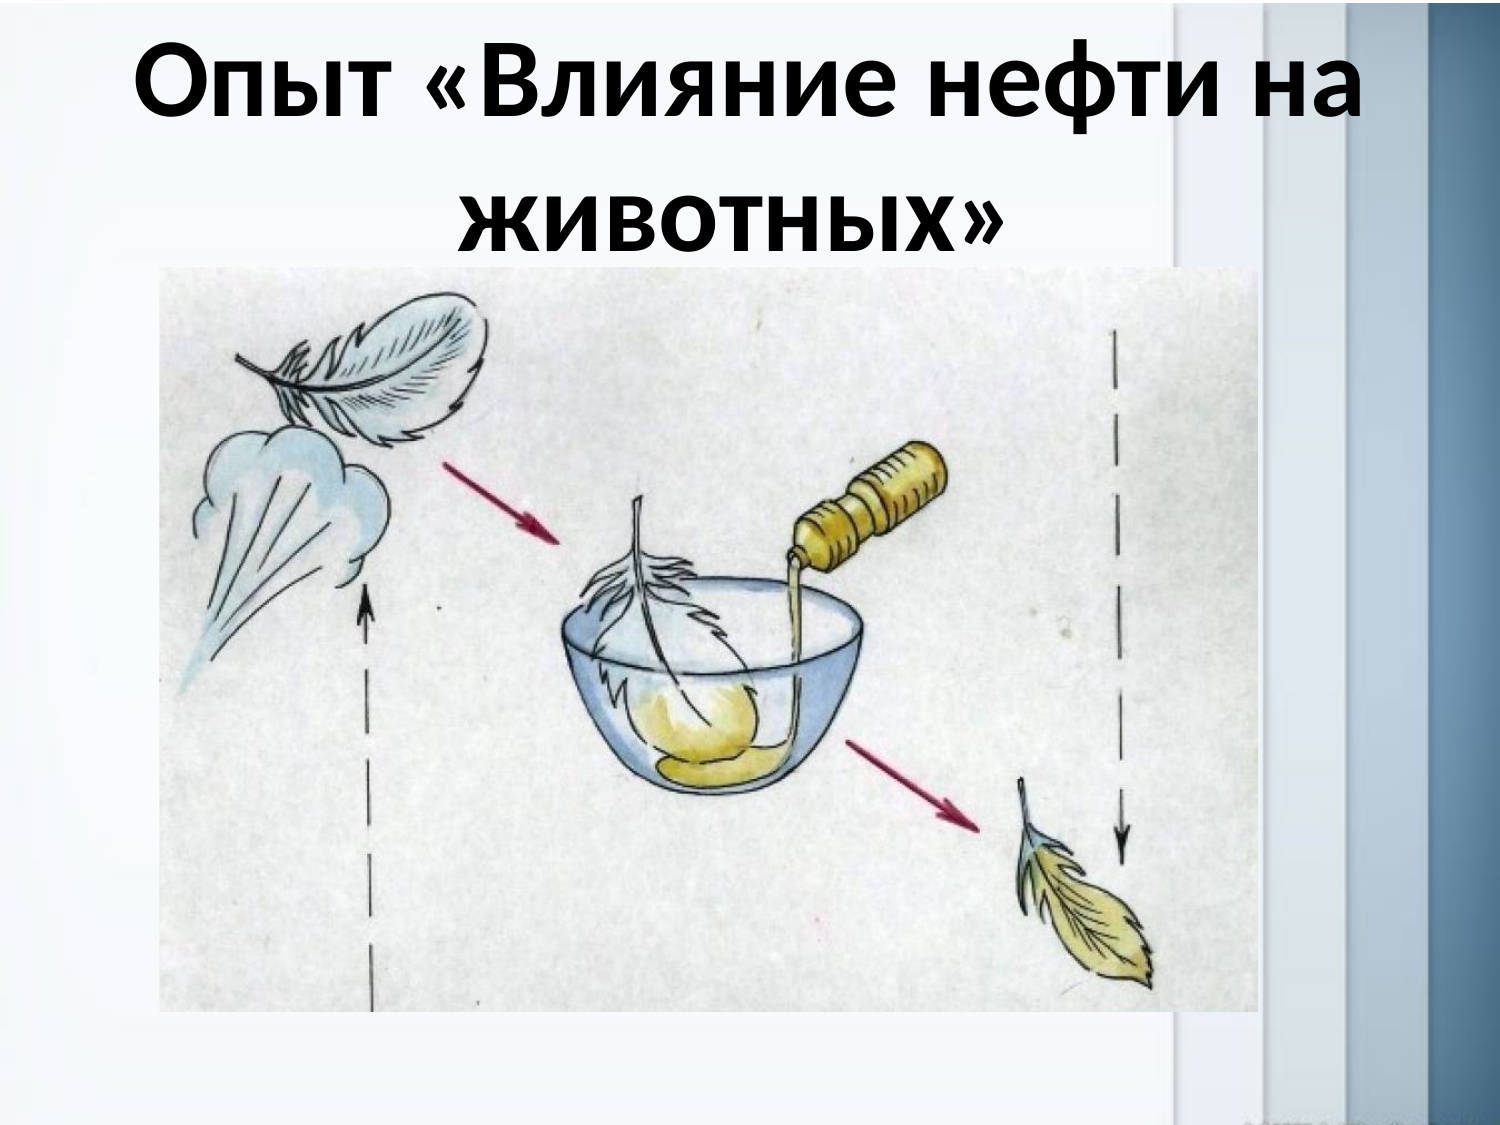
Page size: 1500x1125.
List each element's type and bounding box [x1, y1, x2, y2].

list [159, 266, 1259, 1012]
picture [0, 3, 1500, 1125]
